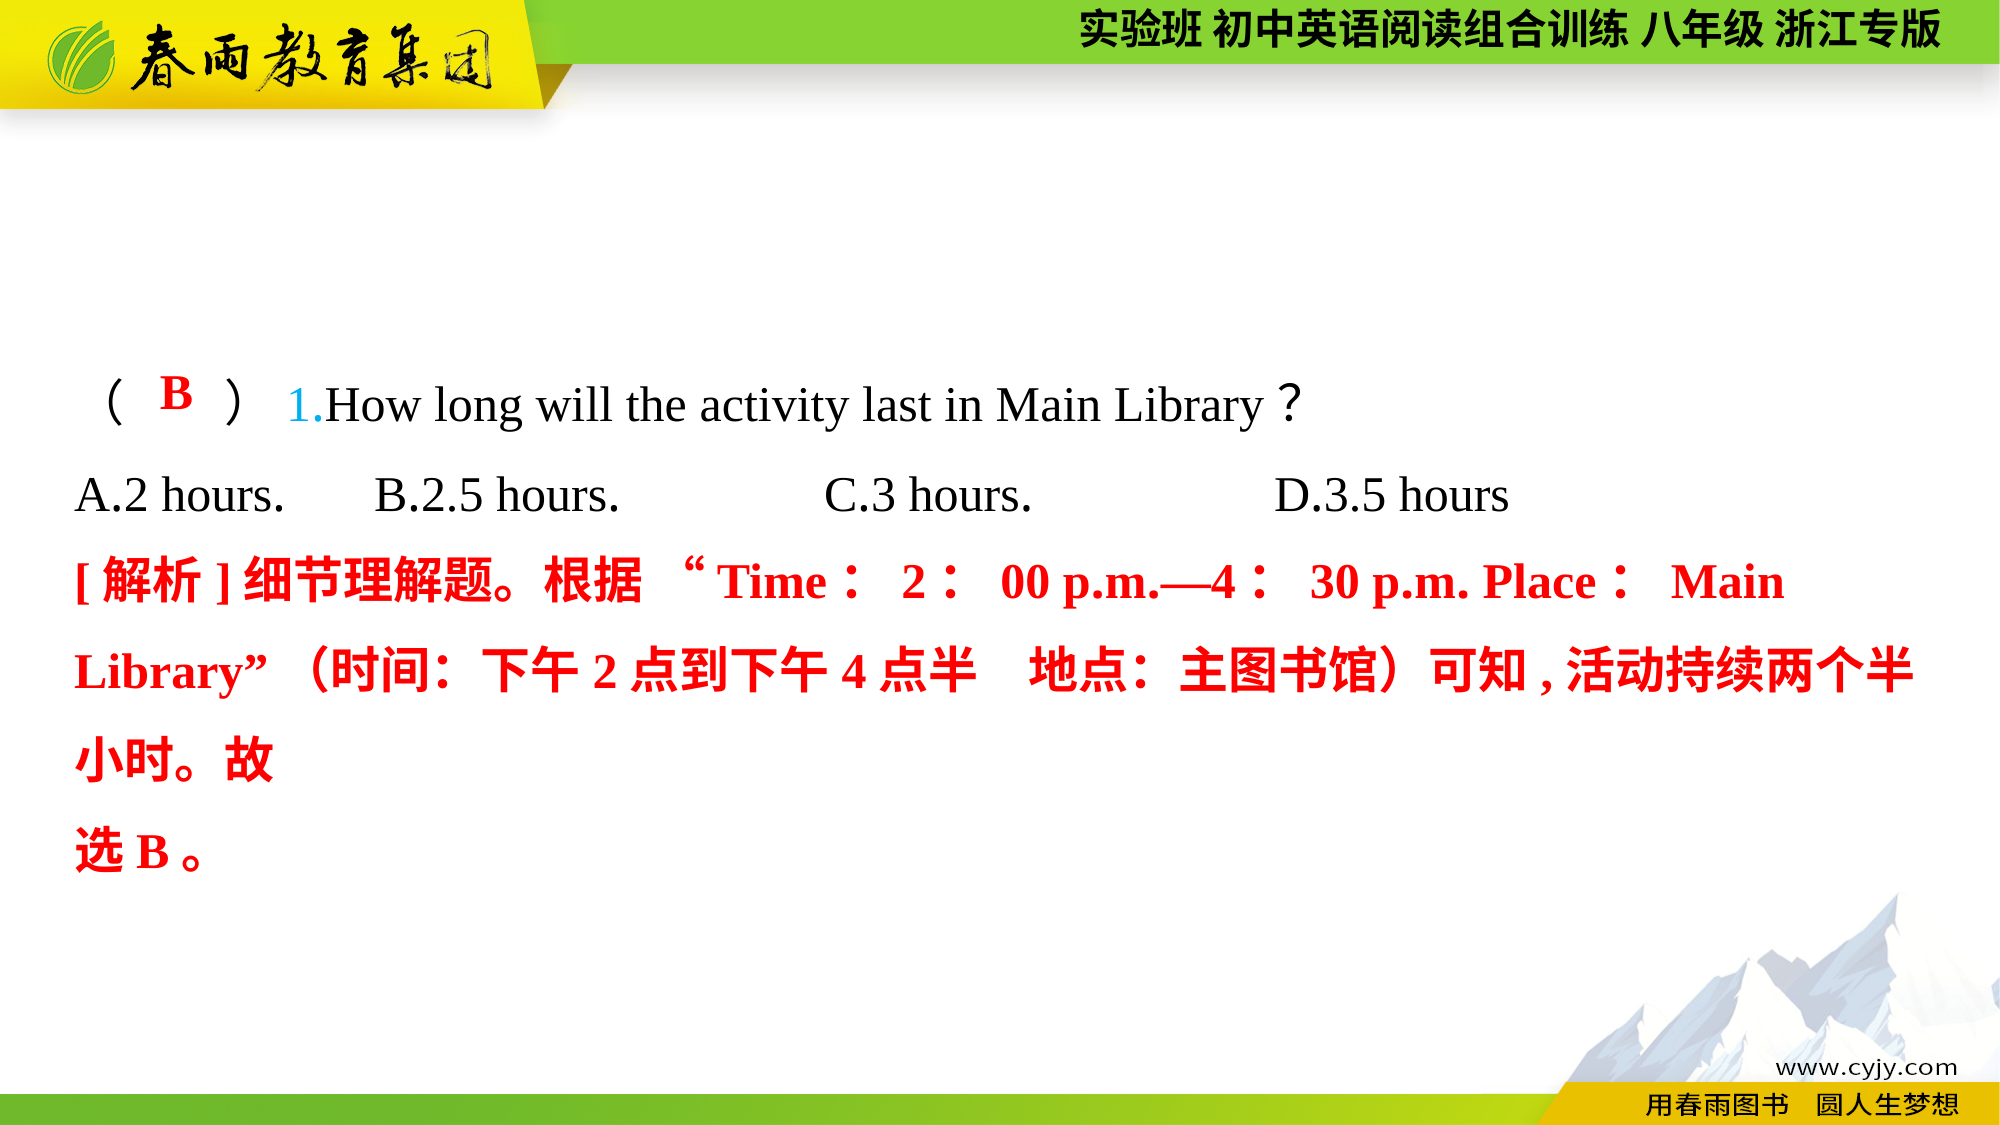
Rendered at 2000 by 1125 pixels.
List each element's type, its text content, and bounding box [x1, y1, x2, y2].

list （ ）1.How long will the activity last in Main Library？ A.2 hours. B.2.5 hours. C.3 hours. D.3.5 hours [59, 333, 1944, 510]
text_box [解析]细节理解题。根据 “Time：2：00 p.m.—4：30 p.m. Place：Main Library”（时间：下午2点到下午4点半 地点：主图书馆）可知,活动持续两个半小时。故 选B。 [59, 510, 1944, 886]
text_box B [145, 352, 209, 427]
picture [0, 0, 2000, 1125]
